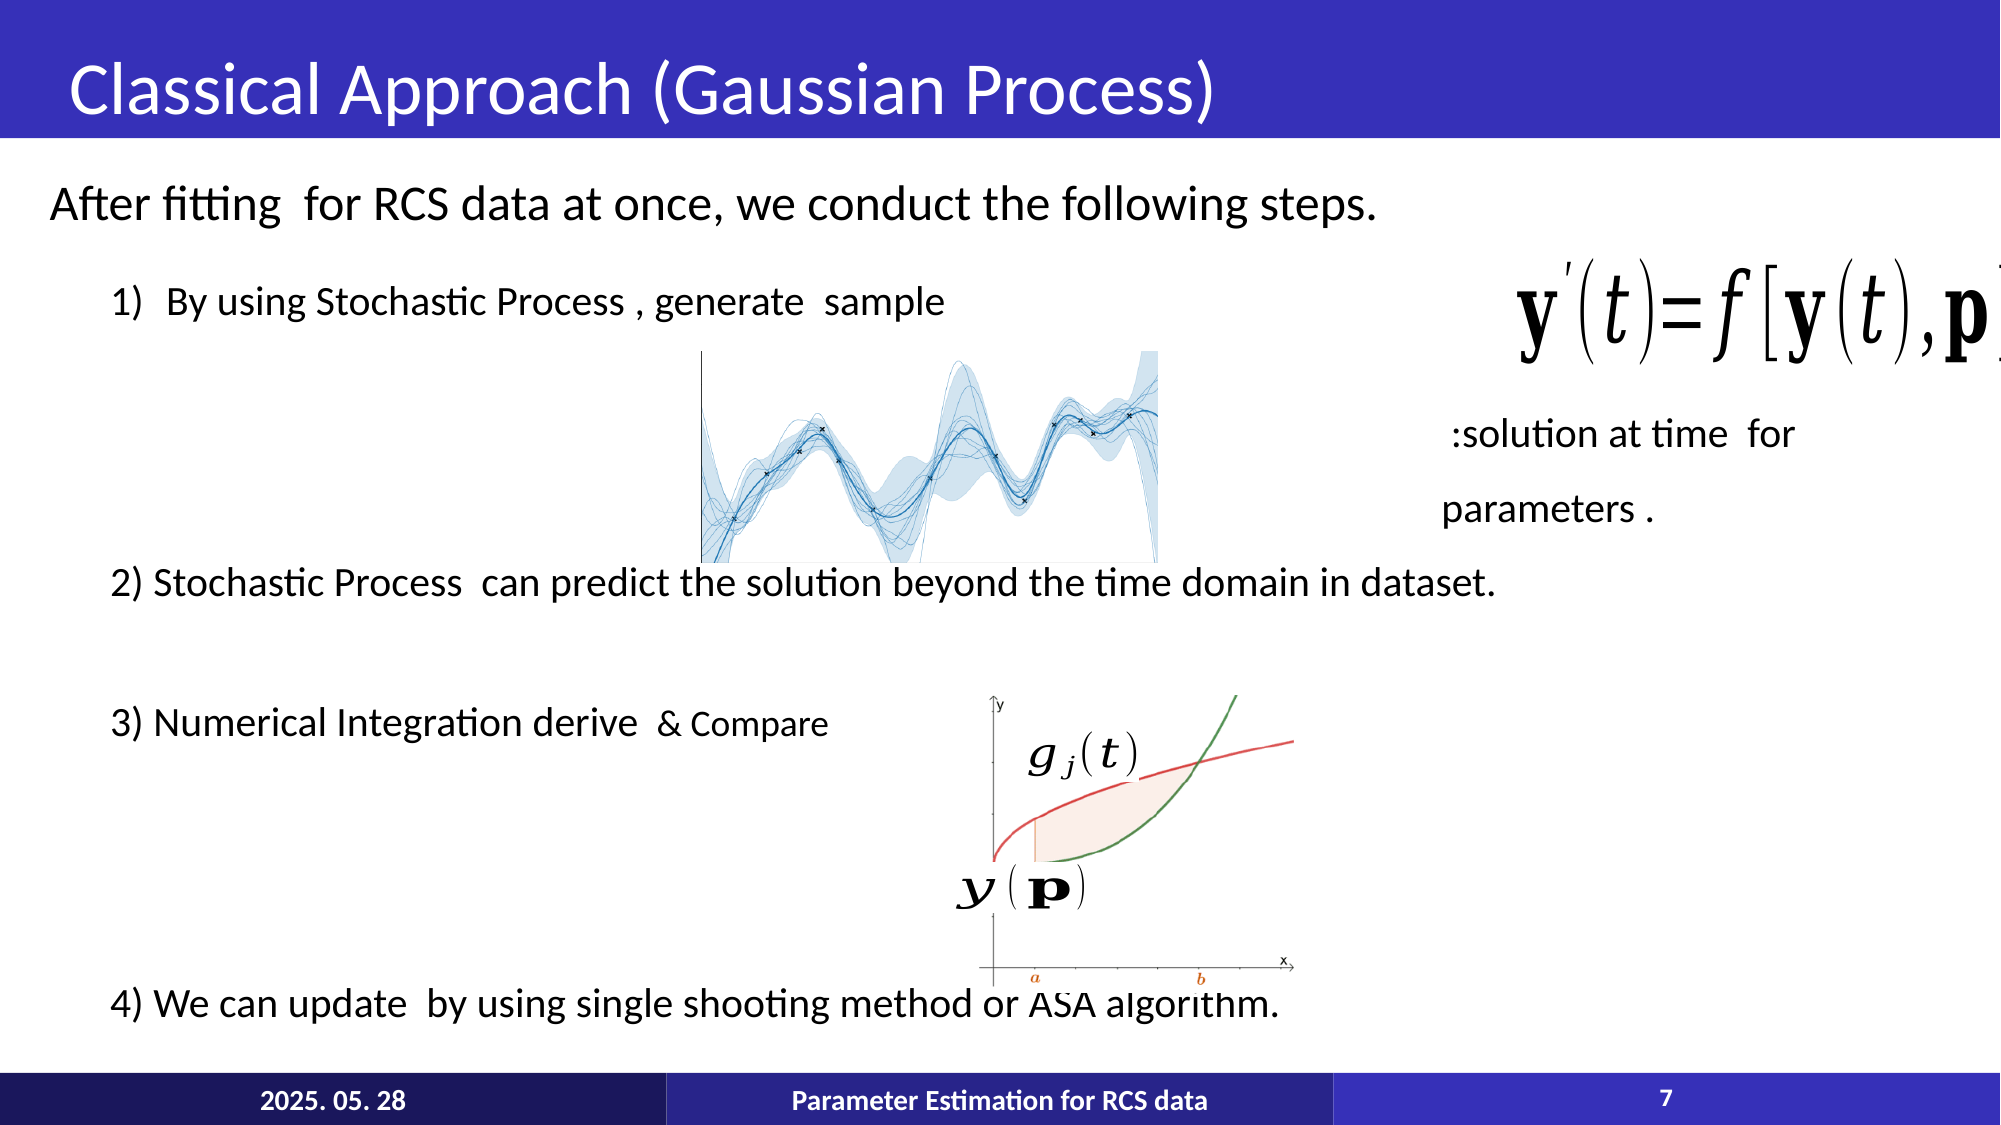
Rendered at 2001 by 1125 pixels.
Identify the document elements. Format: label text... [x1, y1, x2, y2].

picture [974, 677, 1301, 993]
picture [701, 351, 1158, 563]
text_box Classical Approach (Gaussian Process) [59, 34, 1708, 136]
